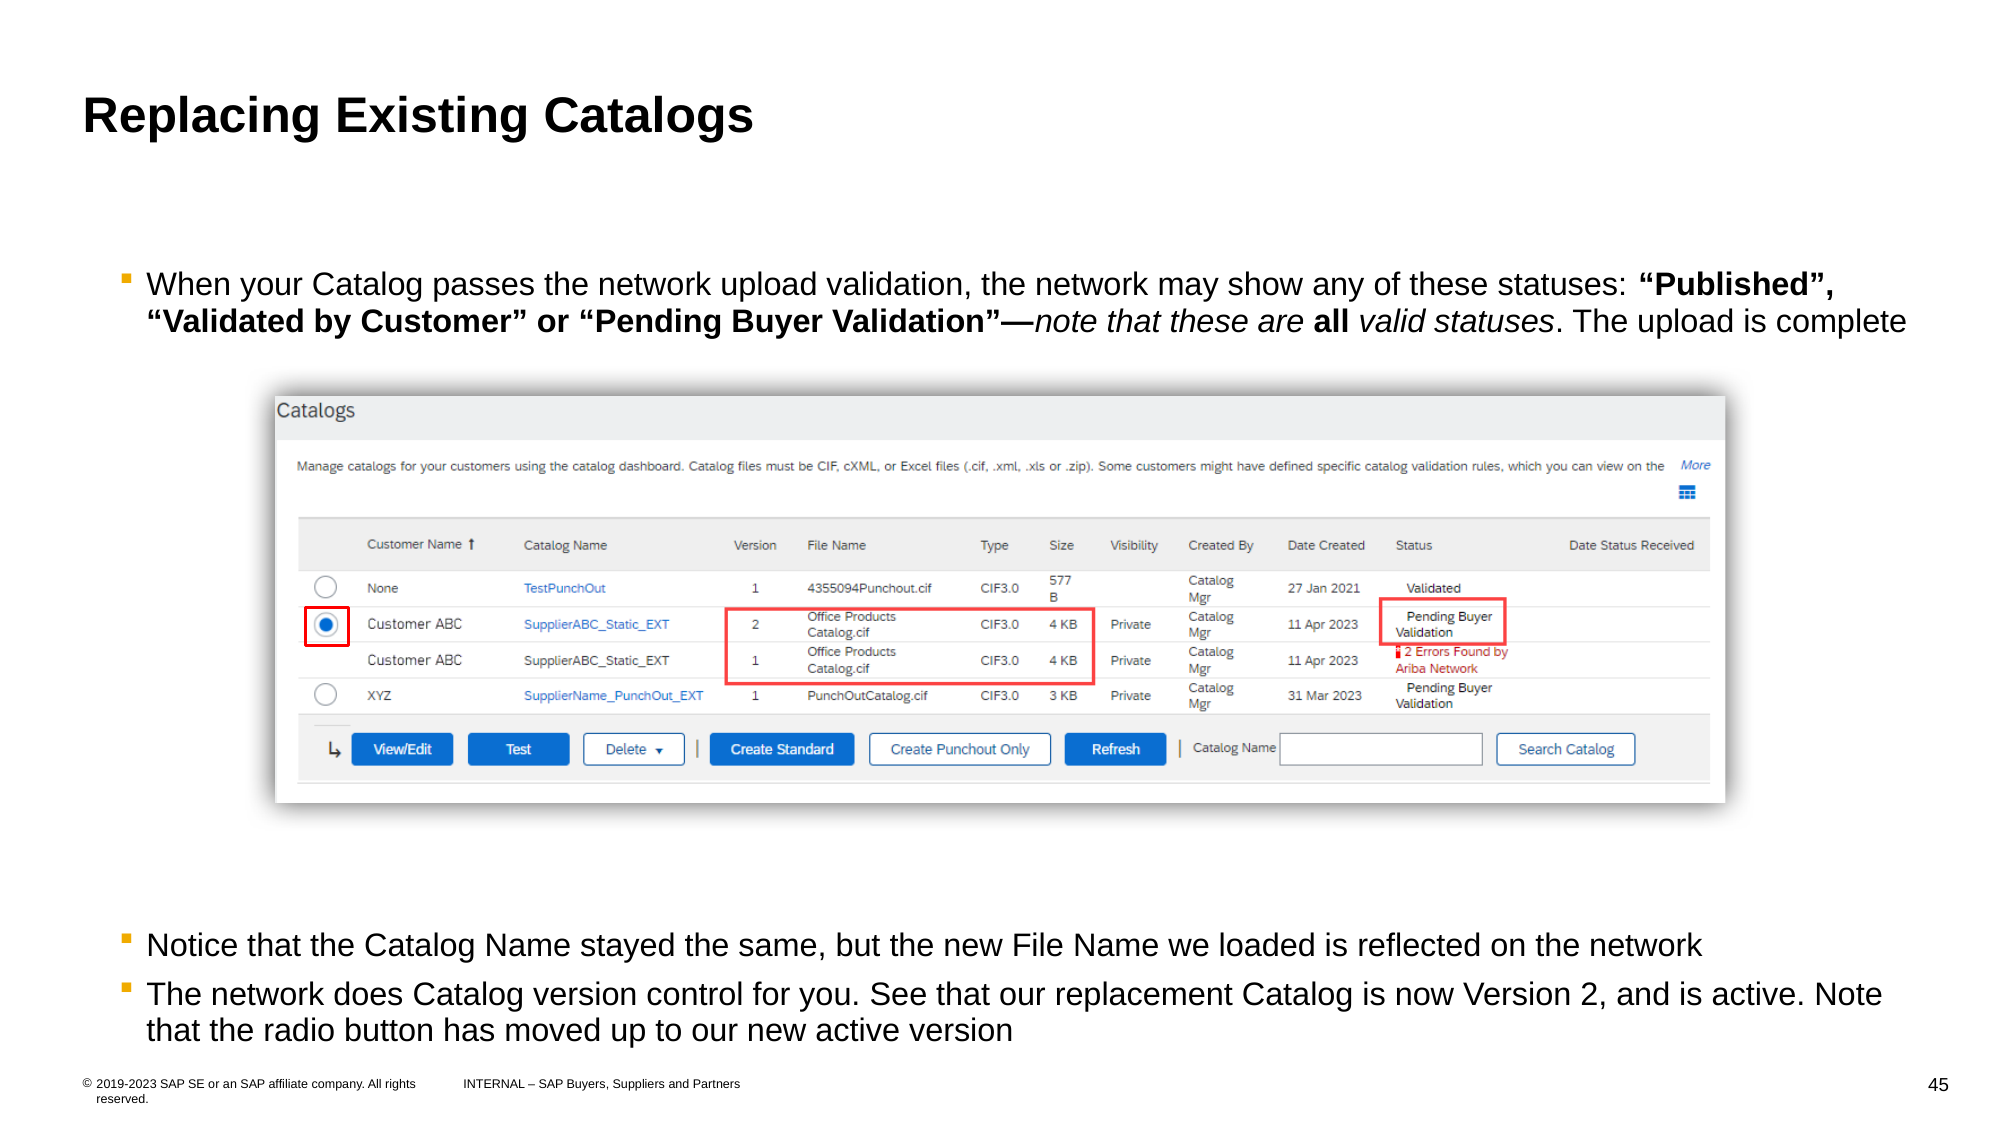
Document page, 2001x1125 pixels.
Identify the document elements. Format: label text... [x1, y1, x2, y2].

picture [274, 395, 1726, 804]
title Replacing Existing Catalogs [82, 82, 1918, 144]
list When your Catalog passes the network upload validation, the network may show any of these statuses: “Published”, “Validated by Customer” or “Pending Buyer Validation”—note that these are all valid statuses. The upload is complete Notice that the Catalog Name stayed the same, but the new File Name we loaded is reflected on the network The network does Catalog version control for you. See that our replacement Catalog is now Version 2, and is active. Note that the radio button has moved up to our new active version [82, 265, 1936, 1061]
